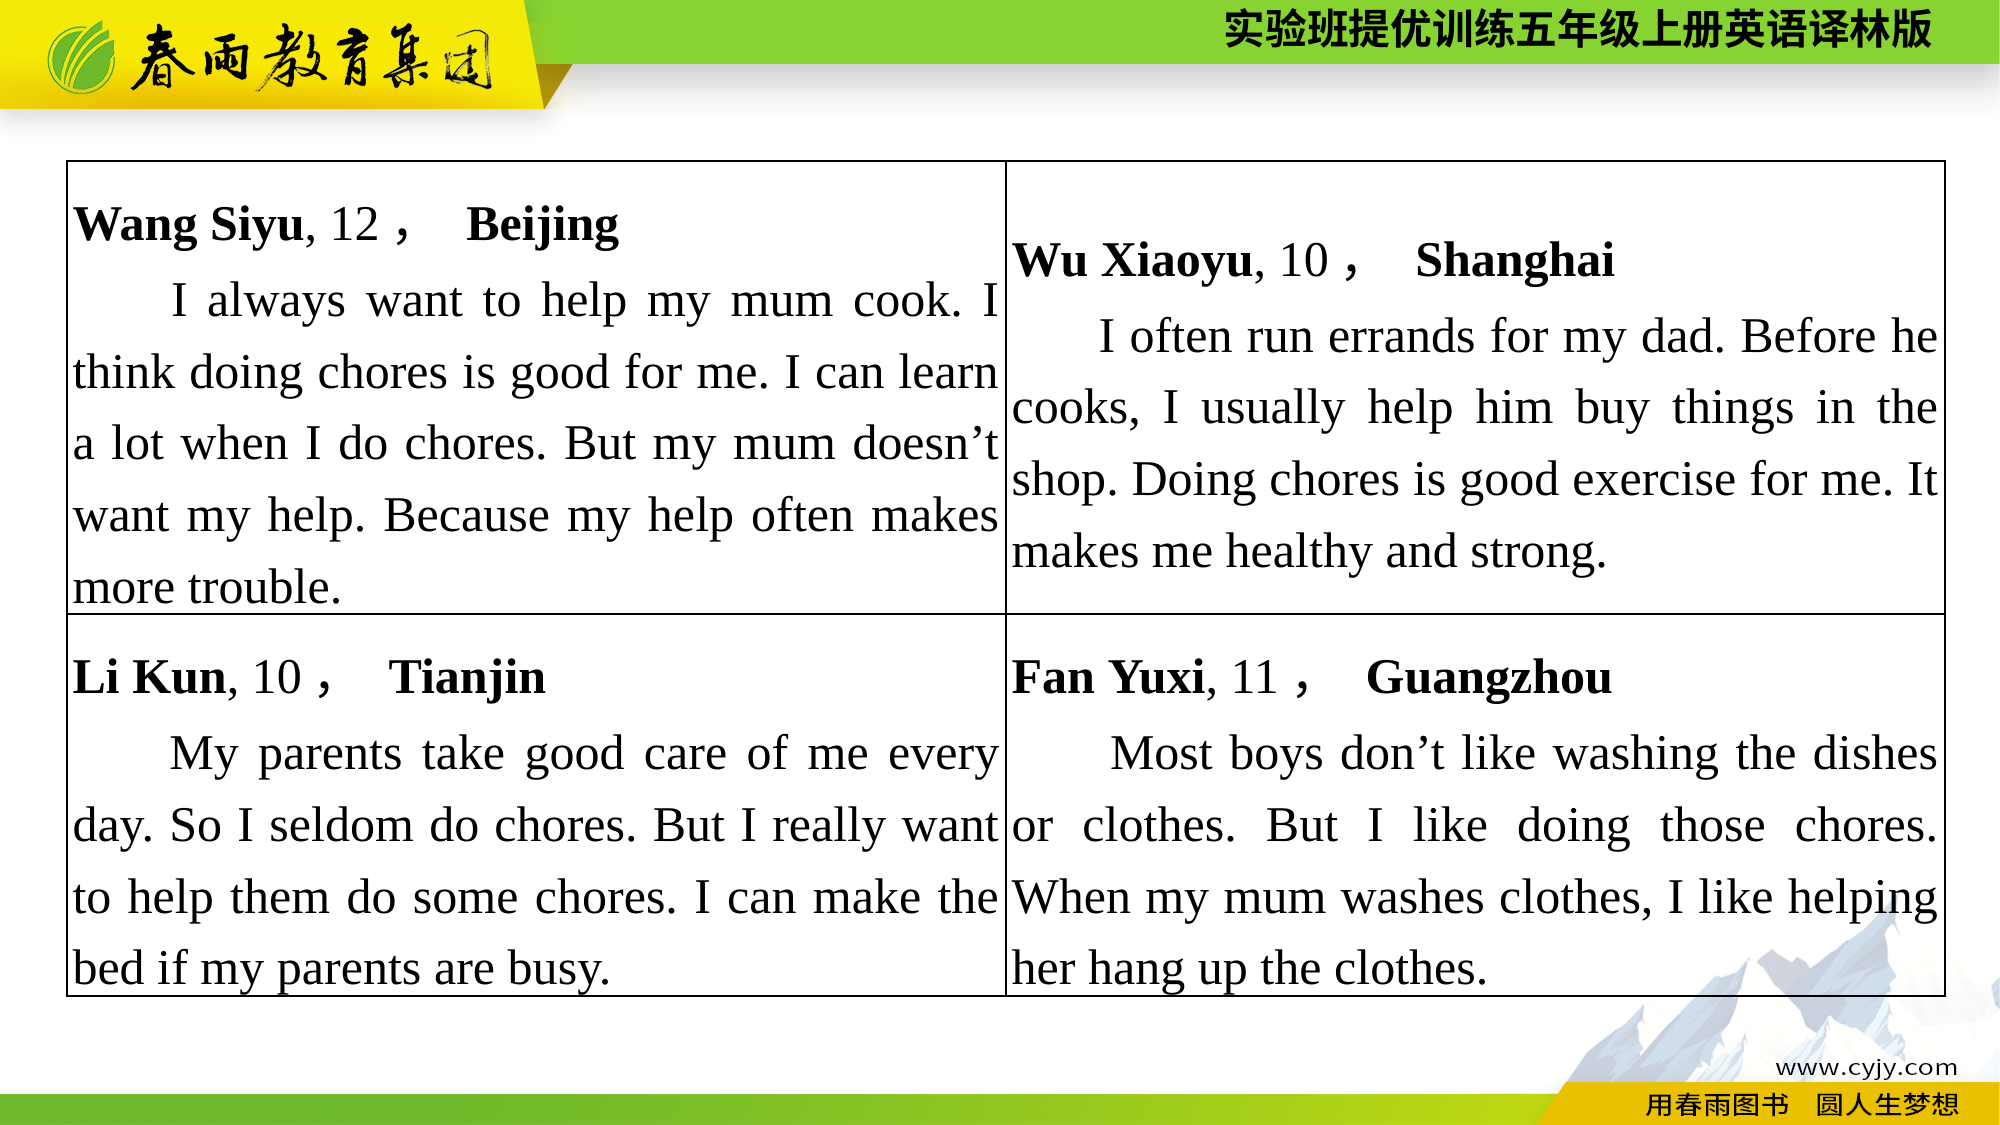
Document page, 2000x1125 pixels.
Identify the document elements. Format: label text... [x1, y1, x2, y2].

table_header Wang Siyu, 12， Beijing I always want to help my mum cook. I think doing chores is good for me. I can learn a lot when I do chores. But my mum doesn’t want my help. Because my help often makes more trouble. [68, 162, 1005, 613]
table_cell Li Kun, 10， Tianjin My parents take good care of me every day. So I seldom do chores. But I really want to help them do some chores. I can make the bed if my parents are busy. [68, 615, 1005, 995]
table_header Wu Xiaoyu, 10， Shanghai I often run errands for my dad. Before he cooks, I usually help him buy things in the shop. Doing chores is good exercise for me. It makes me healthy and strong. [1007, 162, 1944, 613]
picture [0, 0, 2000, 1125]
table_cell Fan Yuxi, 11， Guangzhou Most boys don’t like washing the dishes or clothes. But I like doing those chores. When my mum washes clothes, I like helping her hang up the clothes. [1007, 615, 1944, 995]
